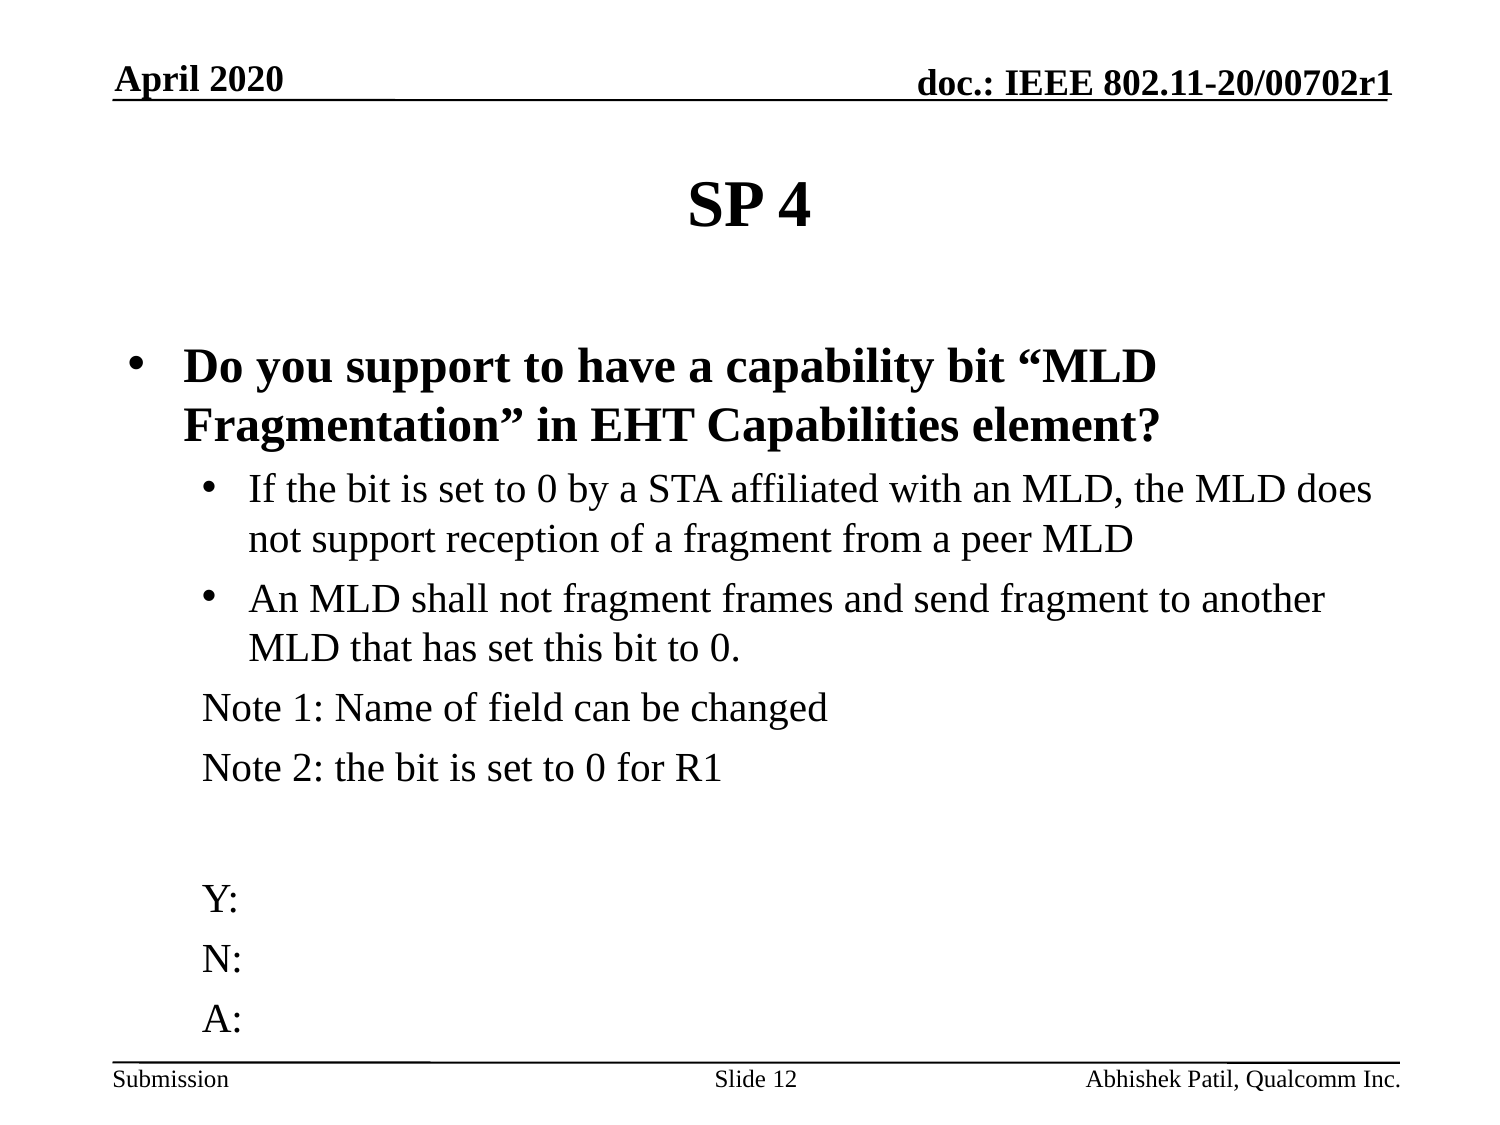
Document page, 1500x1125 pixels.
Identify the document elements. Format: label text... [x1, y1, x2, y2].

footer Abhishek Patil, Qualcomm Inc. [878, 1061, 1402, 1093]
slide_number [114, 54, 423, 100]
list Do you support to have a capability bit “MLD Fragmentation” in EHT Capabilities element? If the bit is set to 0 by a STA affiliated with an MLD, the MLD does not support reception of a fragment from a peer MLD An MLD shall not fragment frames and send fragment to another MLD that has set this bit to 0. Note 1: Name of field can be changed Note 2: the bit is set to 0 for R1 Y: N: A: [112, 324, 1402, 1051]
title SP 4 [112, 112, 1388, 288]
slide_number Slide 12 [712, 1061, 800, 1123]
